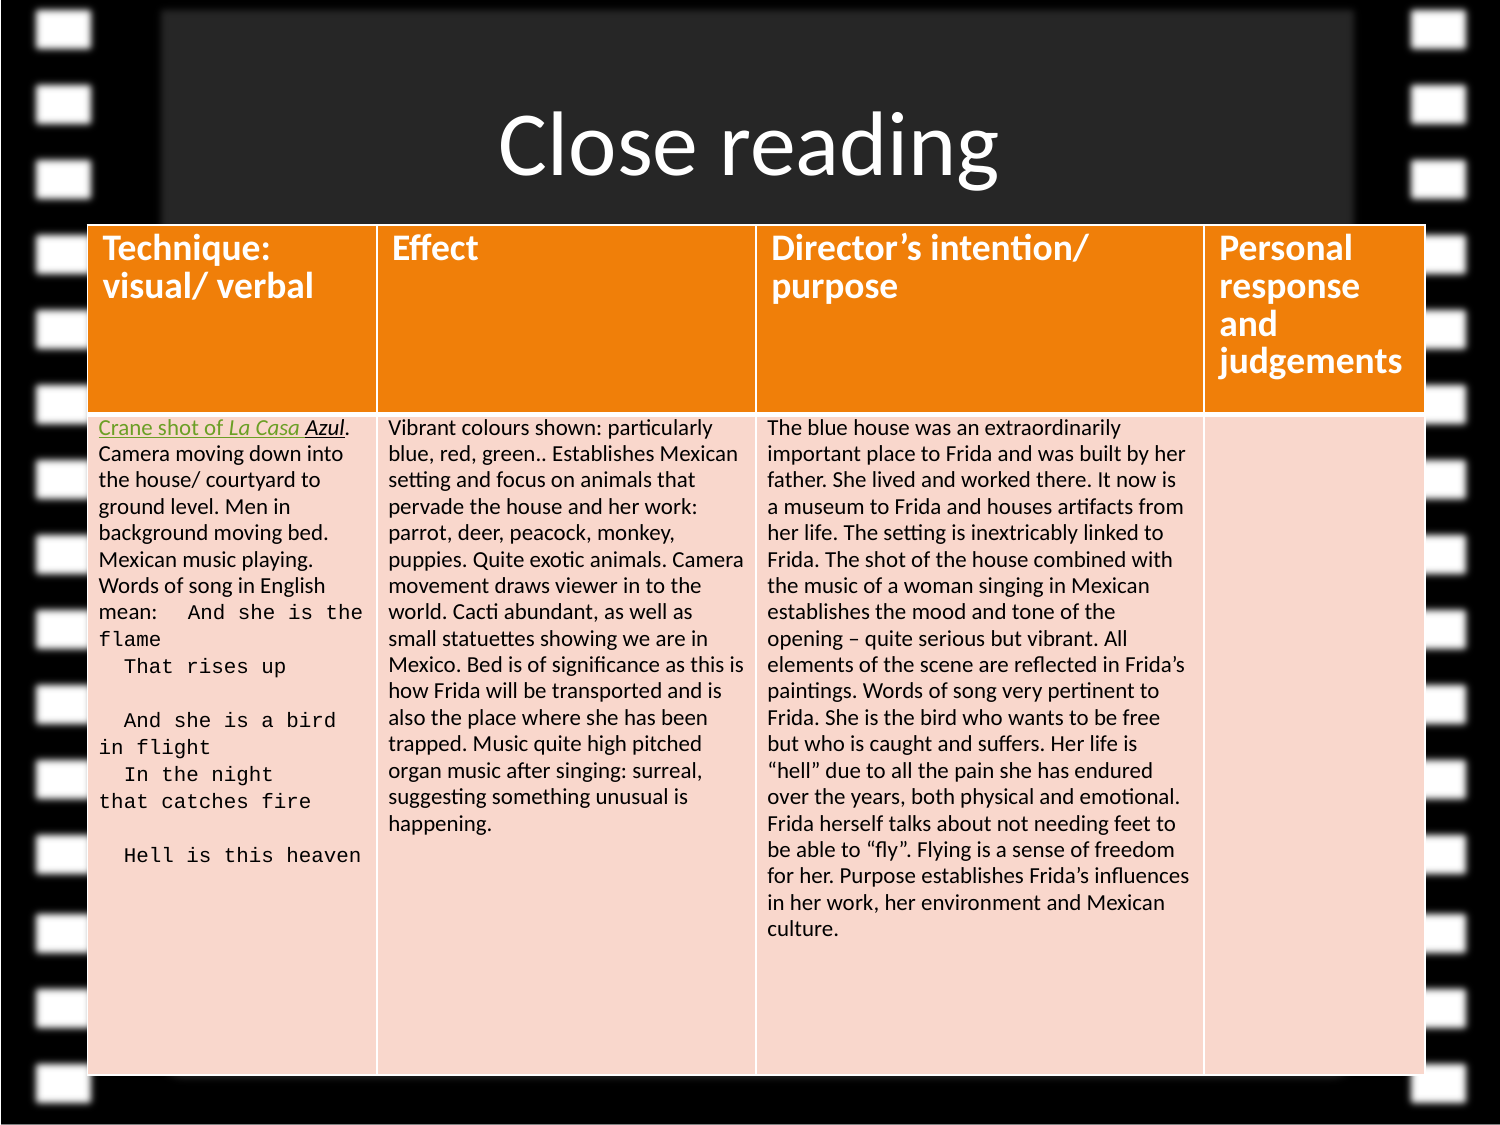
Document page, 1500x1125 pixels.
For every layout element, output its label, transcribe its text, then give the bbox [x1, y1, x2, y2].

table_cell [1205, 417, 1424, 1074]
table_cell The blue house was an extraordinarily important place to Frida and was built by her father. She lived and worked there. It now is a museum to Frida and houses artifacts from her life. The setting is inextricably linked to Frida. The shot of the house combined with the music of a woman singing in Mexican establishes the mood and tone of the opening – quite serious but vibrant. All elements of the scene are reflected in Frida’s paintings. Words of song very pertinent to Frida. She is the bird who wants to be free but who is caught and suffers. Her life is “hell” due to all the pain she has endured over the years, both physical and emotional. Frida herself talks about not needing feet to be able to “fly”. Flying is a sense of freedom for her. Purpose establishes Frida’s influences in her work, her environment and Mexican culture. [757, 417, 1203, 1074]
title Close reading [75, 45, 1425, 233]
table_header Director’s intention/ purpose [757, 226, 1203, 412]
picture [0, 0, 1500, 1125]
table_header Effect [378, 226, 755, 412]
table_cell Vibrant colours shown: particularly blue, red, green.. Establishes Mexican setting and focus on animals that pervade the house and her work: parrot, deer, peacock, monkey, puppies. Quite exotic animals. Camera movement draws viewer in to the world. Cacti abundant, as well as small statuettes showing we are in Mexico. Bed is of significance as this is how Frida will be transported and is also the place where she has been trapped. Music quite high pitched organ music after singing: surreal, suggesting something unusual is happening. [378, 417, 755, 1074]
table_header Technique: visual/ verbal [88, 226, 376, 412]
table_header Personal response and judgements [1205, 226, 1424, 412]
table_cell Crane shot of La Casa Azul. Camera moving down into the house/ courtyard to ground level. Men in background moving bed. Mexican music playing. Words of song in English mean: And she is the flame That rises up And she is a bird in flight In the night that catches fire Hell is this heaven [88, 417, 376, 1074]
